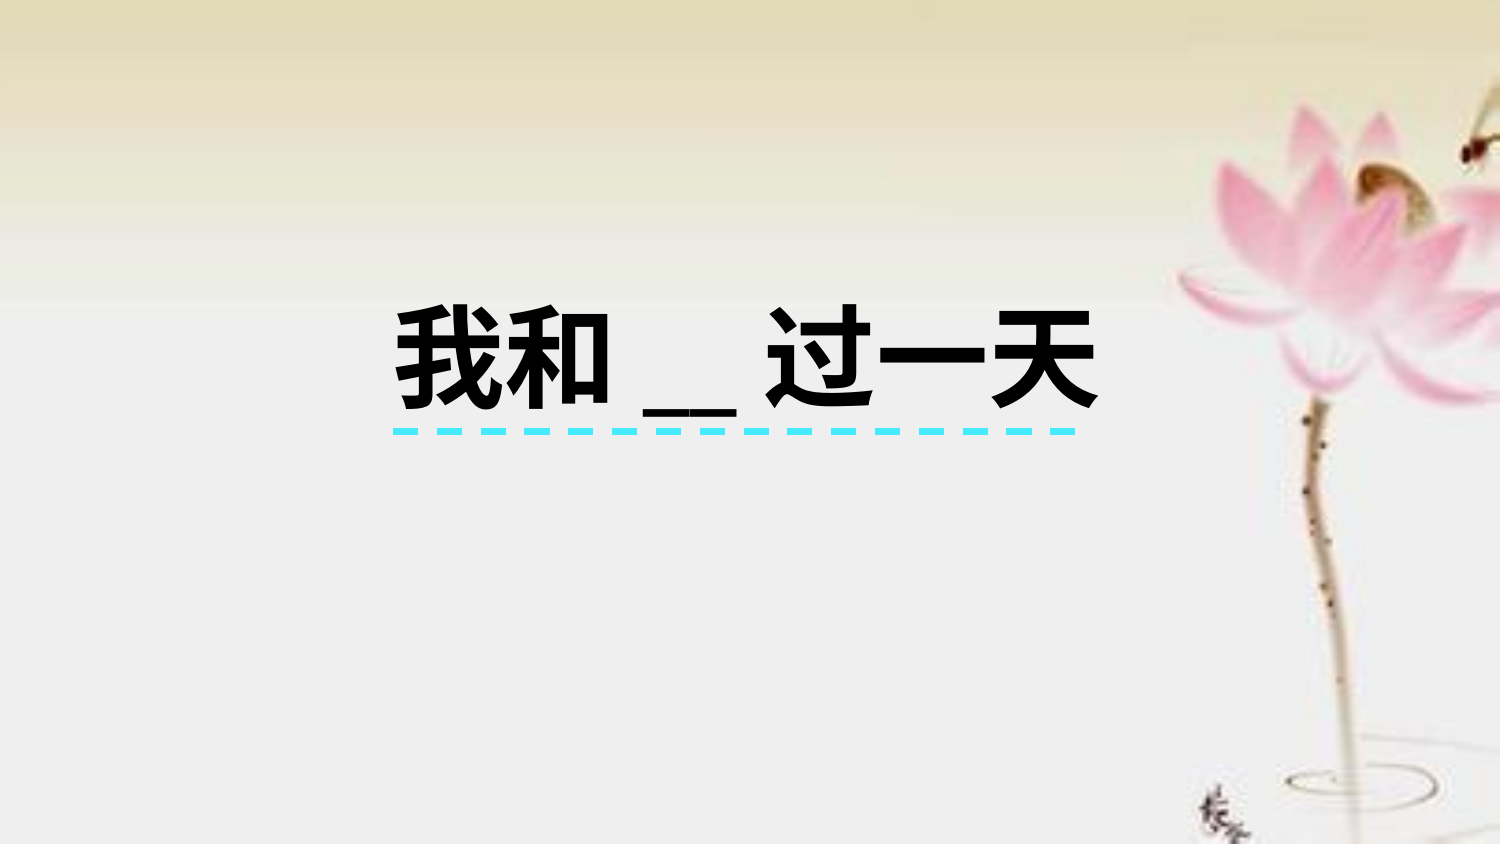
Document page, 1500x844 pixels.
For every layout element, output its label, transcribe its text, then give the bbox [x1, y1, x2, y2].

text_box 我和__过一天 [377, 280, 1128, 430]
picture [0, 0, 1500, 844]
